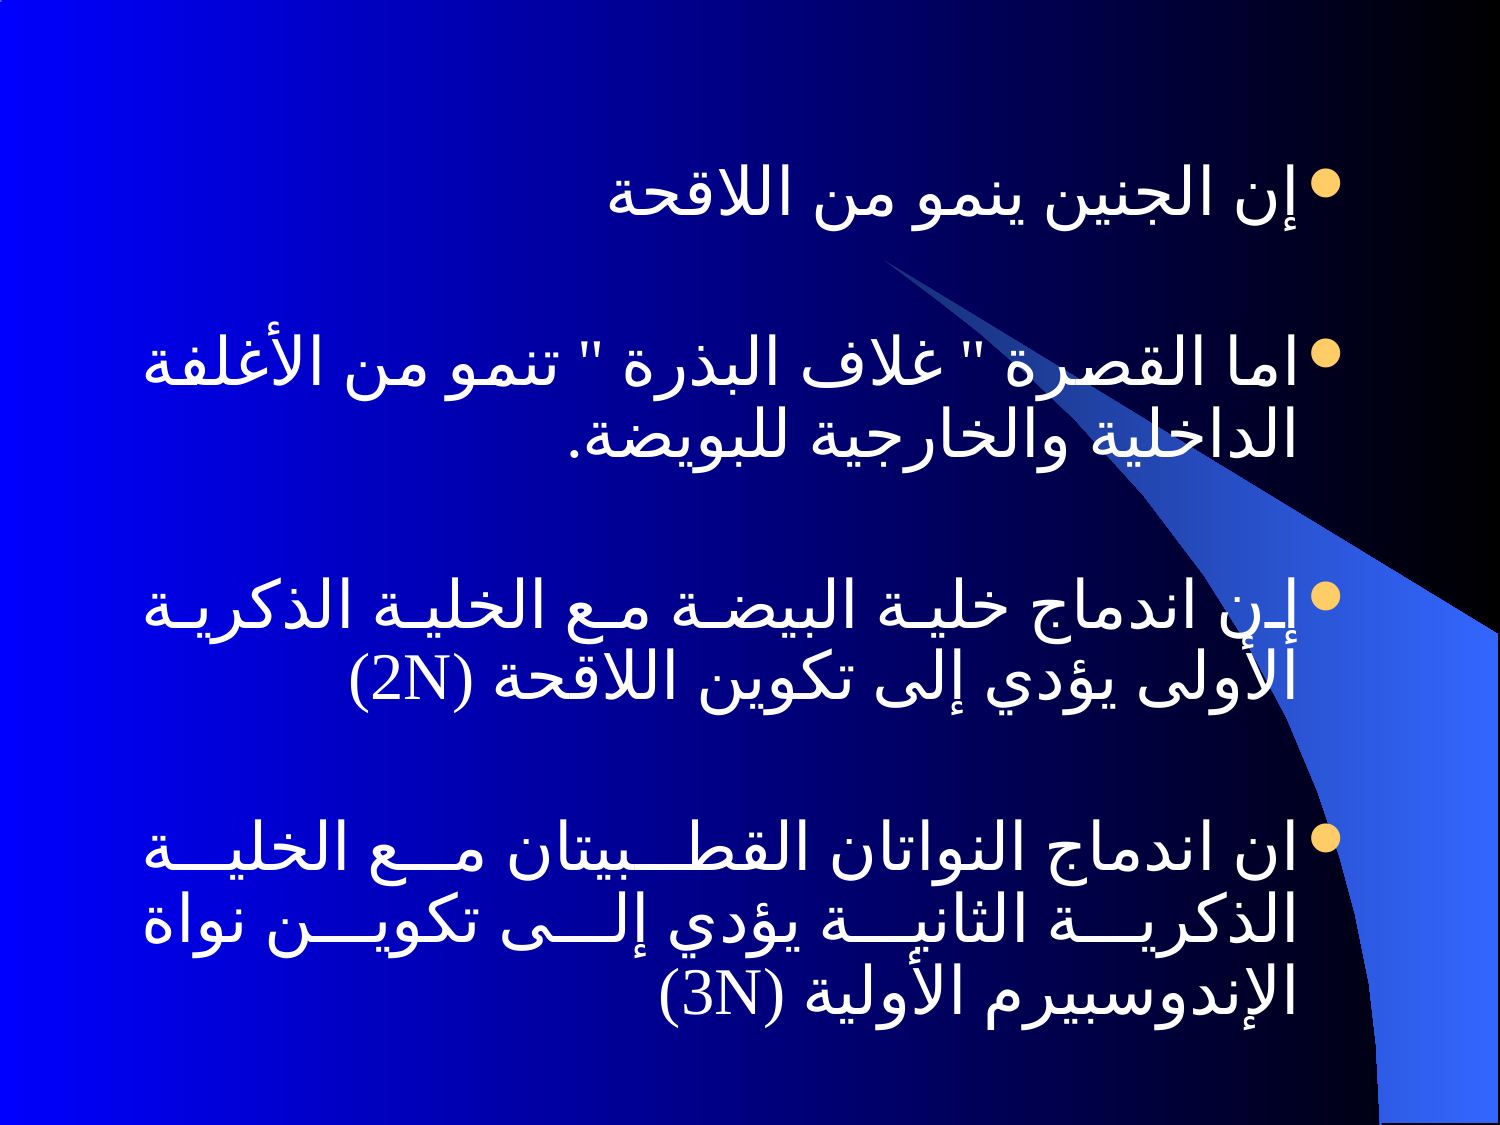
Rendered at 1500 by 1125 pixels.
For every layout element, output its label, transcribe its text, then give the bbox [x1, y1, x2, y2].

list إن الجنين ينمو من اللاقحة اما القصرة " غلاف البذرة " تنمو من الأغلفة الداخلية والخارجية للبويضة. إن اندماج خلية البيضة مع الخلية الذكرية الأولى يؤدي إلى تكوين اللاقحة (2N) ان اندماج النواتان القطبيتان مع الخلية الذكرية الثانية يؤدي إلى تكوين نواة الإندوسبيرم الأولية (3N) [111, 149, 1388, 1001]
